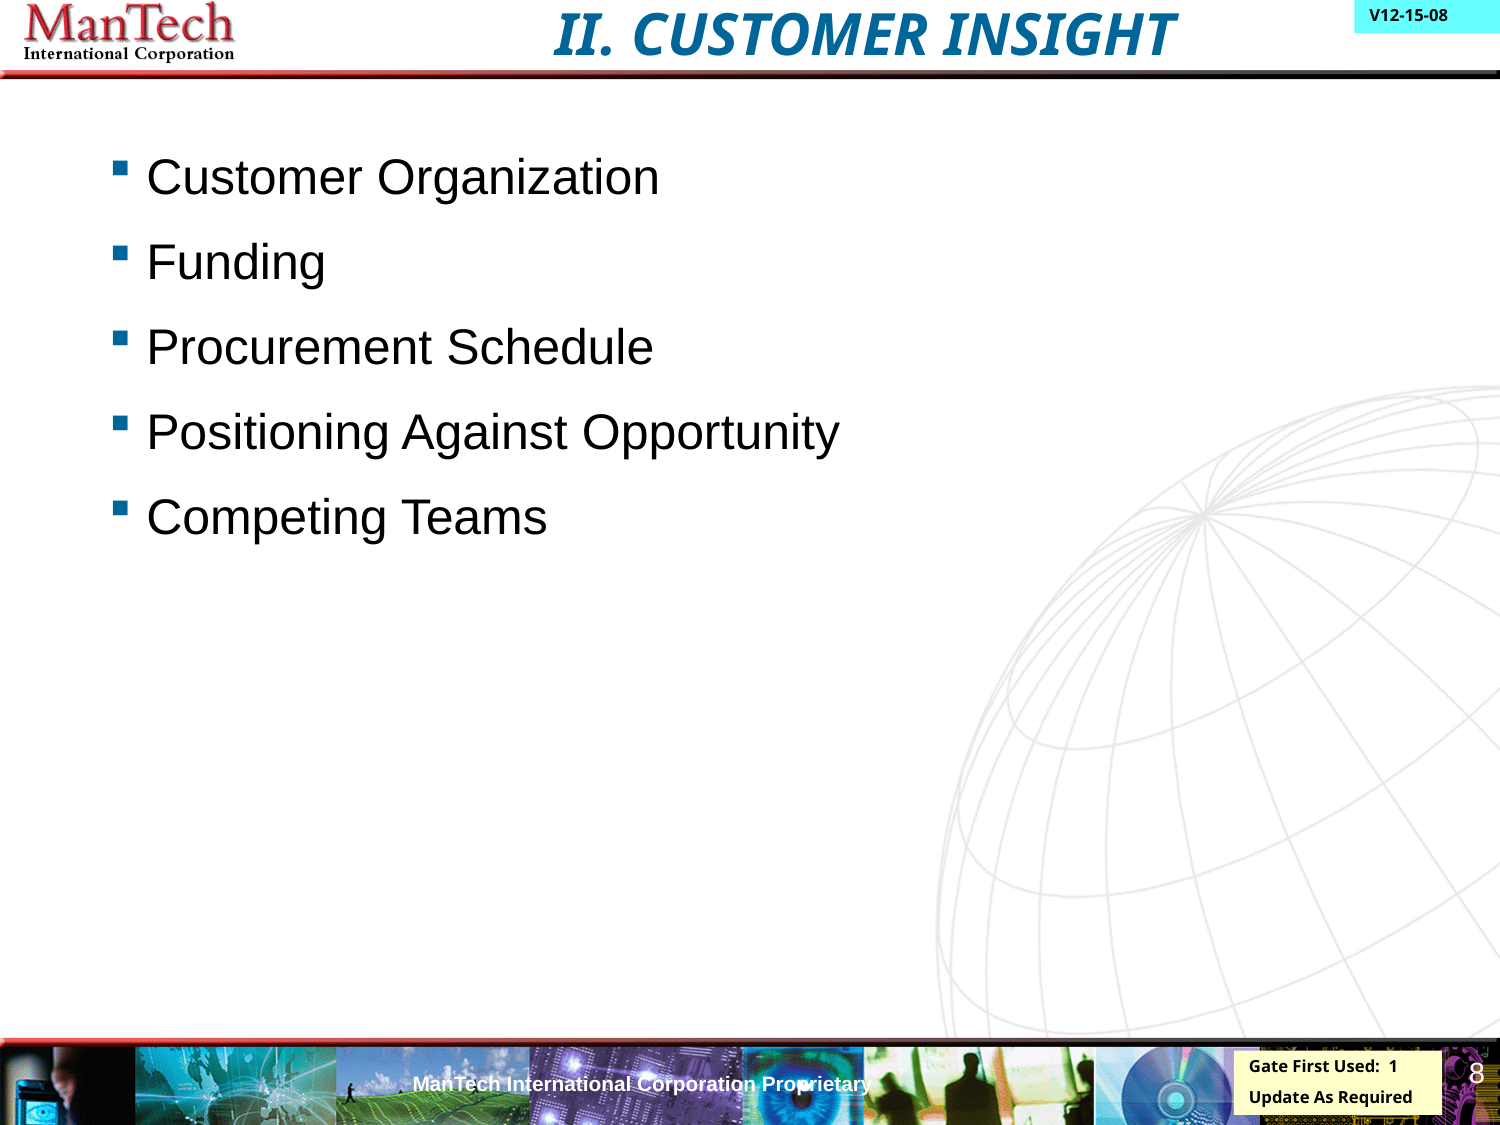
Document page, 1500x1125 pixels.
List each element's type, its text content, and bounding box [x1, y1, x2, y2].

text_box Gate First Used: 1 Update As Required [1233, 1050, 1443, 1115]
slide_number 8 [1149, 1046, 1500, 1125]
subtitle Customer Organization Funding Procurement Schedule Positioning Against Opportunity Competing Teams [93, 136, 1474, 674]
text_box II. CUSTOMER INSIGHT [234, 0, 1497, 76]
